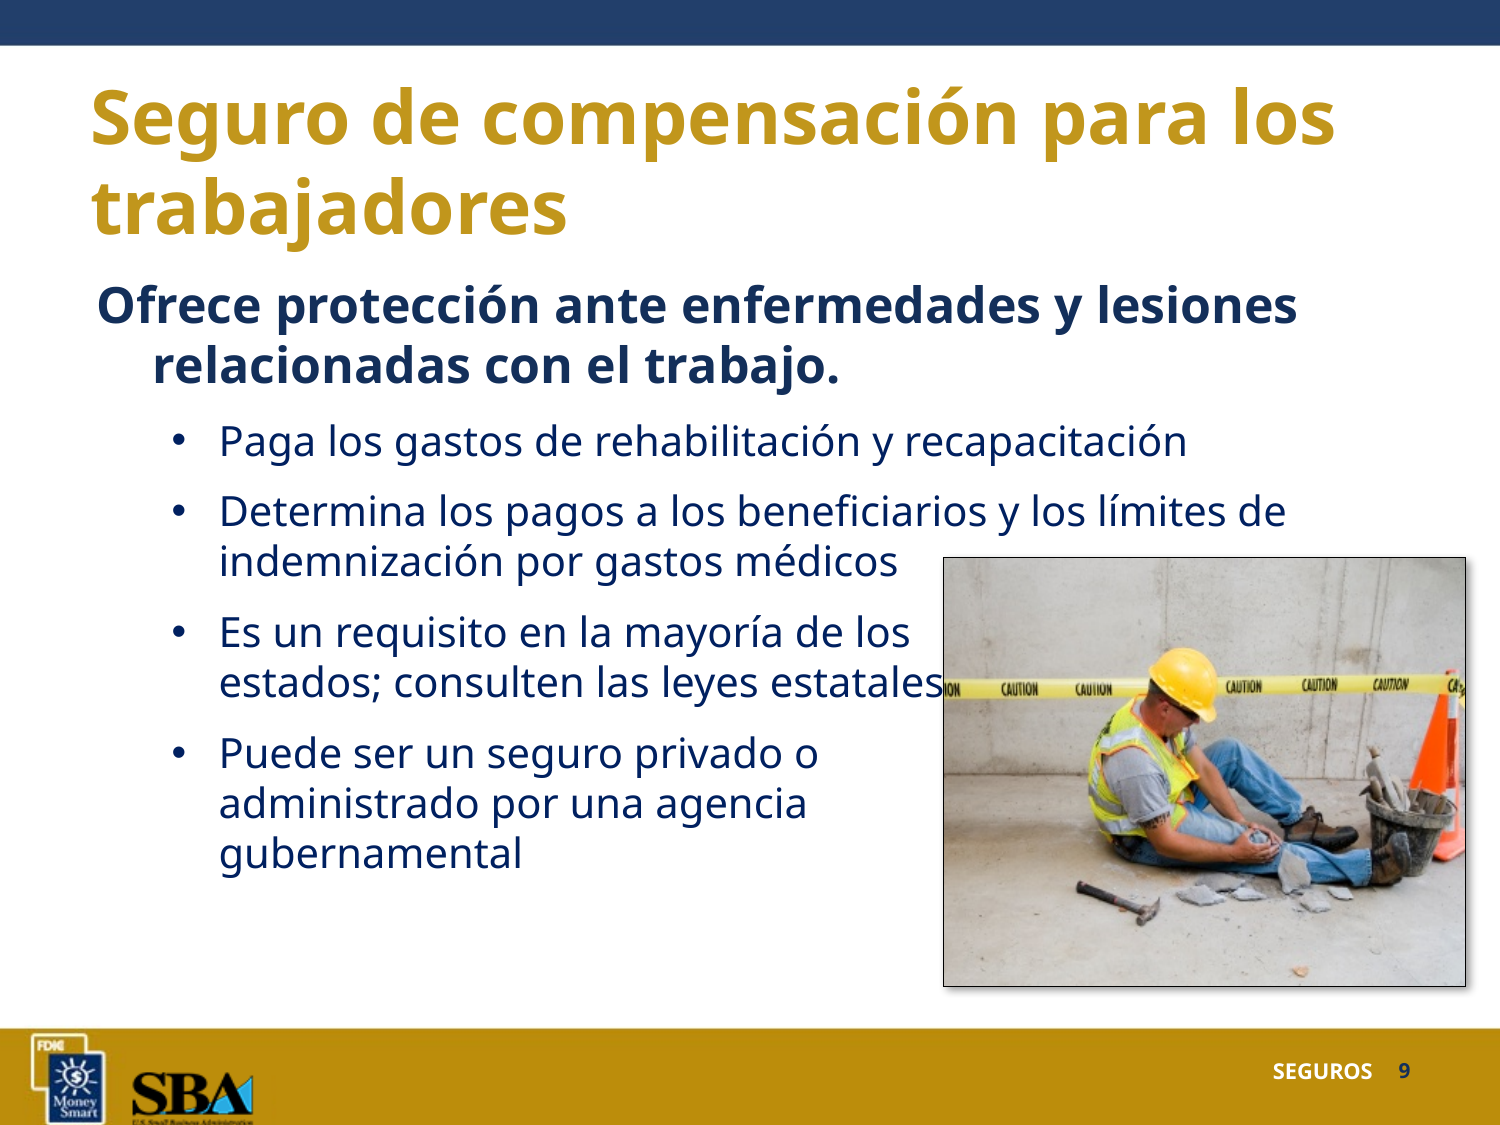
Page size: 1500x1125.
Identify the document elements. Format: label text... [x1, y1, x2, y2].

title Seguro de compensación para los trabajadores [74, 62, 1500, 163]
picture [0, 0, 1500, 1125]
list Ofrece protección ante enfermedades y lesiones relacionadas con el trabajo. Paga los gastos de rehabilitación y recapacitación Determina los pagos a los beneficiarios y los límites de indemnización por gastos médicos Es un requisito en la mayoría de los estados; consulten las leyes estatales Puede ser un seguro privado o administrado por una agencia gubernamental [81, 265, 1432, 967]
